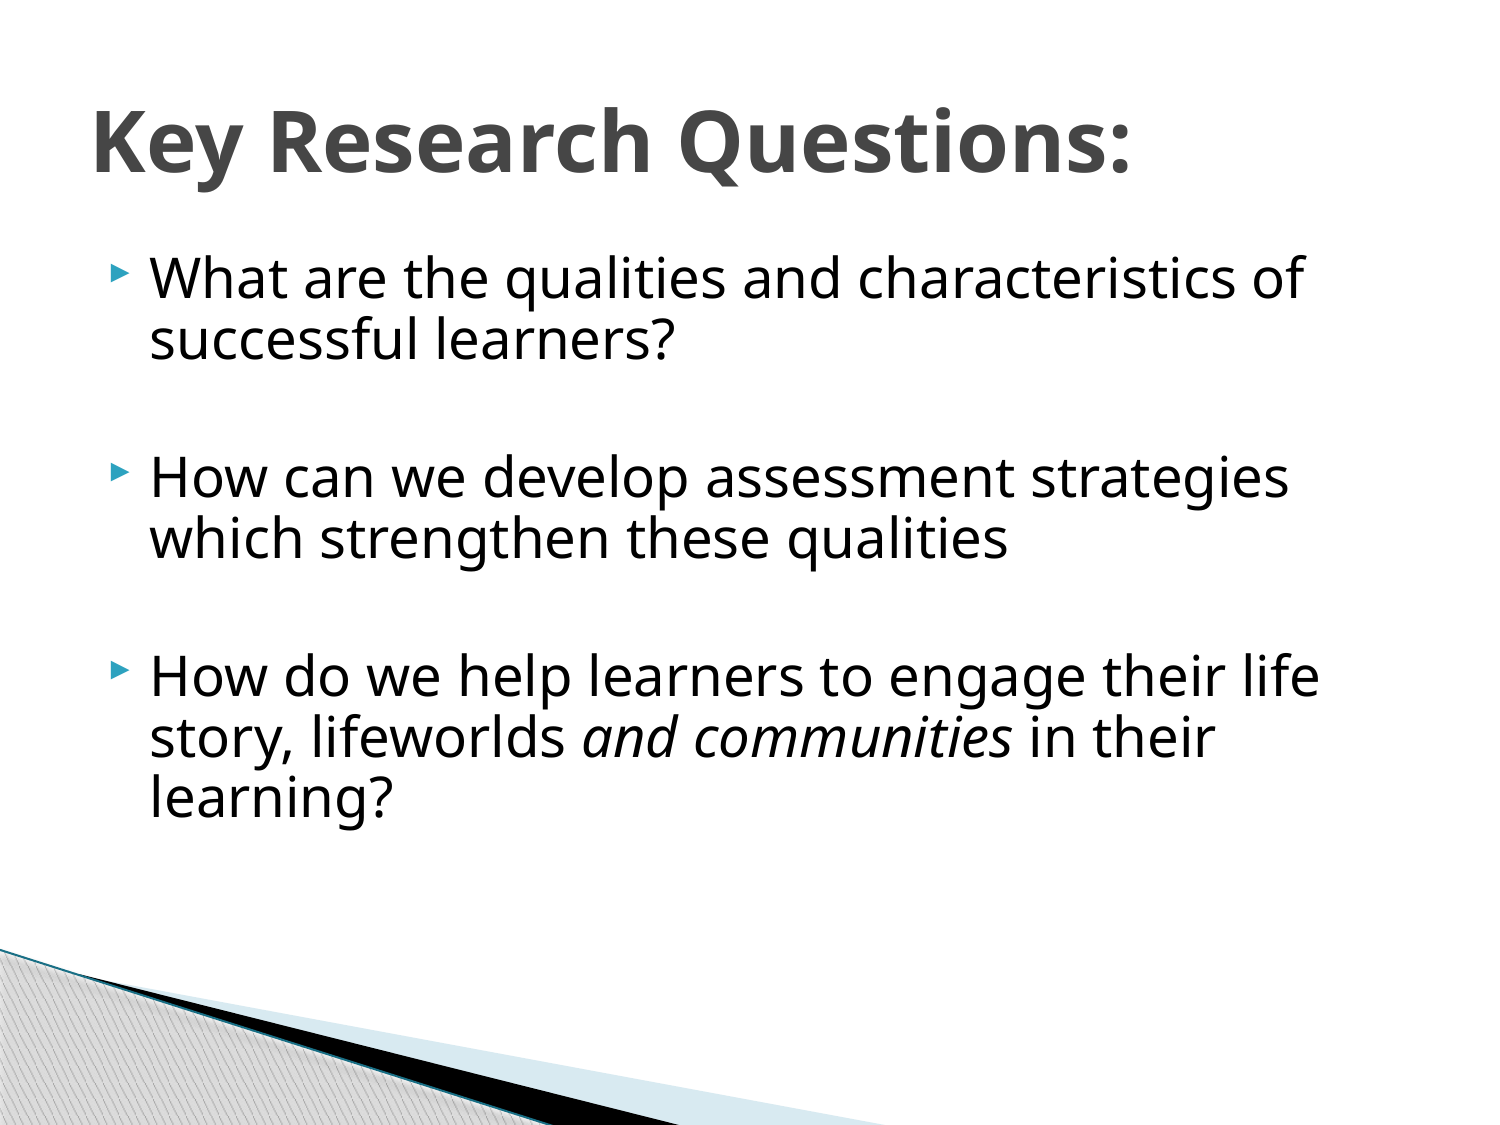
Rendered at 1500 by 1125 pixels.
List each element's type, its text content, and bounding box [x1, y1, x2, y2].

title Key Research Questions: [75, 45, 1425, 233]
list What are the qualities and characteristics of successful learners? How can we develop assessment strategies which strengthen these qualities How do we help learners to engage their life story, lifeworlds and communities in their learning? [75, 243, 1425, 986]
